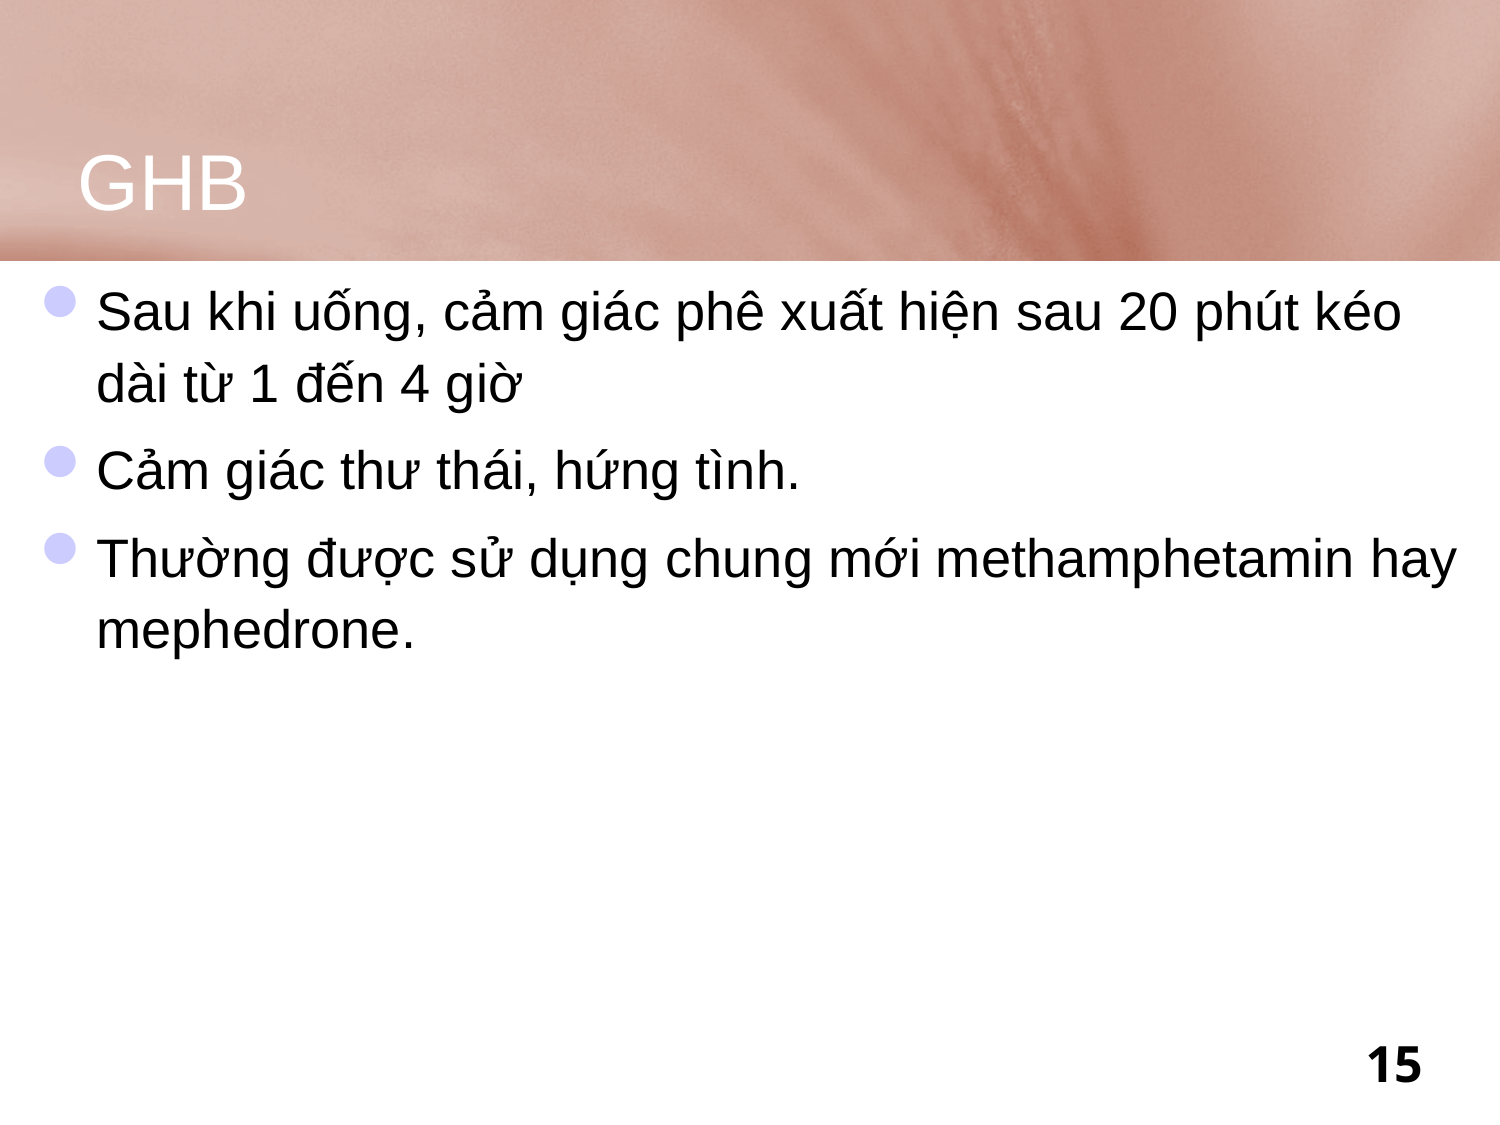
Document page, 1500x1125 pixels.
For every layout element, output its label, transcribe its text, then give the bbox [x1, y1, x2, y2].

picture [0, 0, 1500, 261]
list Sau khi uống, cảm giác phê xuất hiện sau 20 phút kéo dài từ 1 đến 4 giờ Cảm giác thư thái, hứng tình. Thường được sử dụng chung mới methamphetamin hay mephedrone. [24, 262, 1476, 1063]
slide_number 15 [1087, 1024, 1438, 1101]
title GHB [62, 37, 1413, 226]
